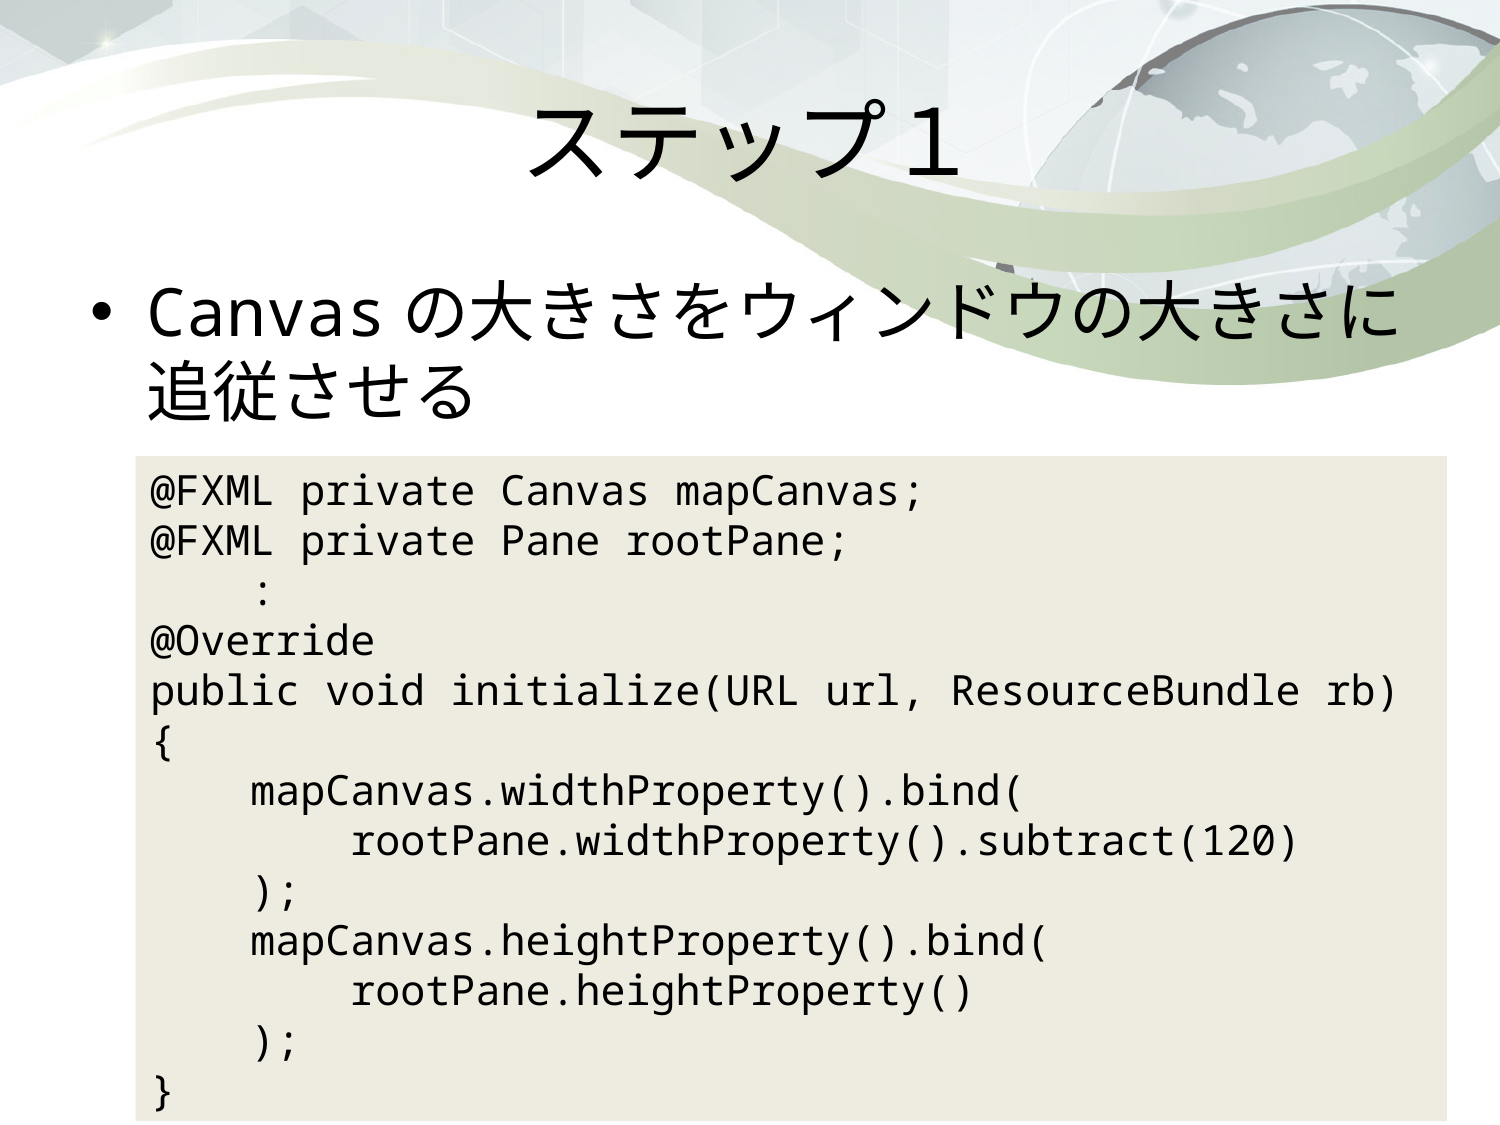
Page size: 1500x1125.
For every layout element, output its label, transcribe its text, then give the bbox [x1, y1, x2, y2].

title ステップ１ [75, 45, 1425, 233]
list Canvasの大きさをウィンドウの大きさに追従させる [75, 262, 1425, 445]
text_box @FXML private Canvas mapCanvas; @FXML private Pane rootPane; : @Override public void initialize(URL url, ResourceBundle rb) { mapCanvas.widthProperty().bind( rootPane.widthProperty().subtract(120) ); mapCanvas.heightProperty().bind( rootPane.heightProperty() ); } [135, 456, 1447, 1122]
